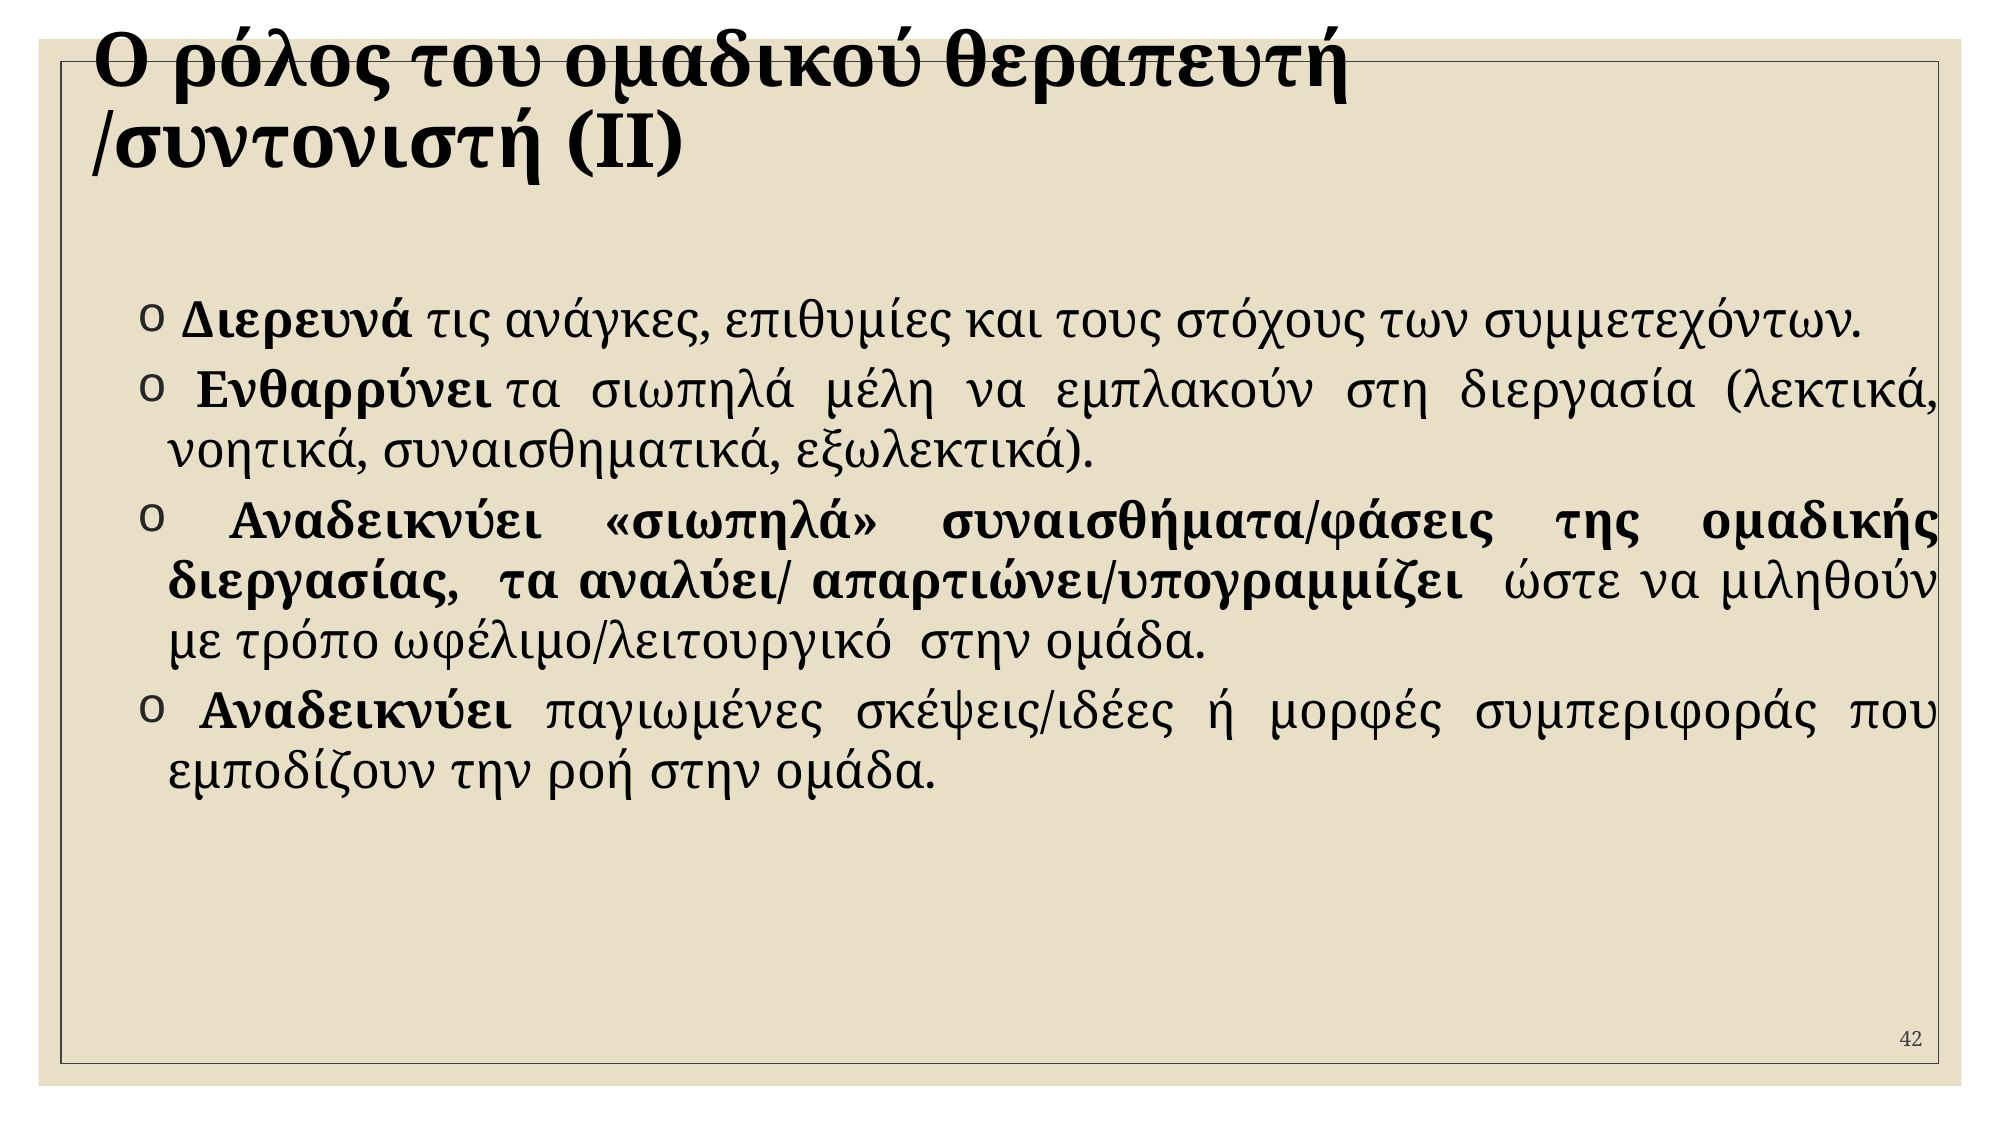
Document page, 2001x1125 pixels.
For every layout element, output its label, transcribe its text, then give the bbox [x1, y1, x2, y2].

title Ο ρόλος του ομαδικού θεραπευτή /συντονιστή (ΙΙ) [77, 126, 1825, 169]
list Διερευνά τις ανάγκες, επιθυμίες και τους στόχους των συμμετεχόντων. Ενθαρρύνει τα σιωπηλά μέλη να εμπλακούν στη διεργασία (λεκτικά, νοητικά, συναισθηματικά, εξωλεκτικά). Αναδεικνύει «σιωπηλά» συναισθήματα/φάσεις της ομαδικής διεργασίας, τα αναλύει/ απαρτιώνει/υπογραμμίζει ώστε να μιληθούν με τρόπο ωφέλιμο/λειτουργικό στην ομάδα. Αναδεικνύει παγιωμένες σκέψεις/ιδέες ή μορφές συμπεριφοράς που εμποδίζουν την ροή στην ομάδα. [77, 209, 1955, 1042]
slide_number 42 [1697, 1019, 1938, 1062]
